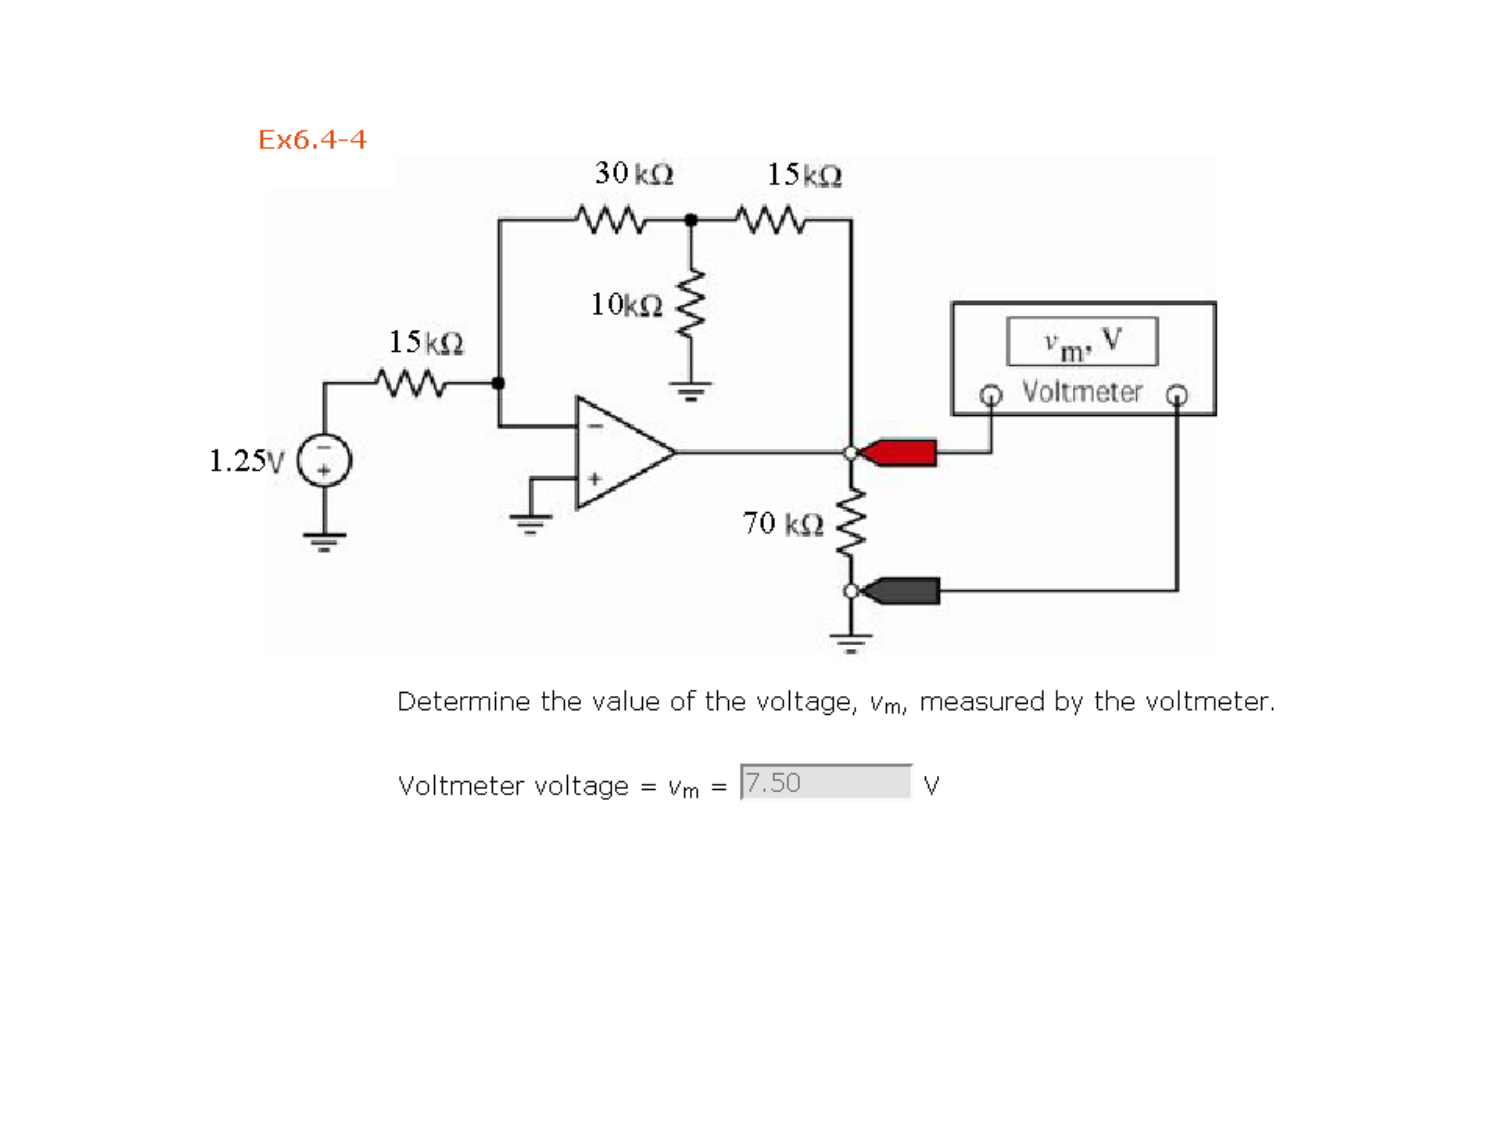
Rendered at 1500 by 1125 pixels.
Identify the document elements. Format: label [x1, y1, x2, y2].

picture [187, 99, 1294, 815]
